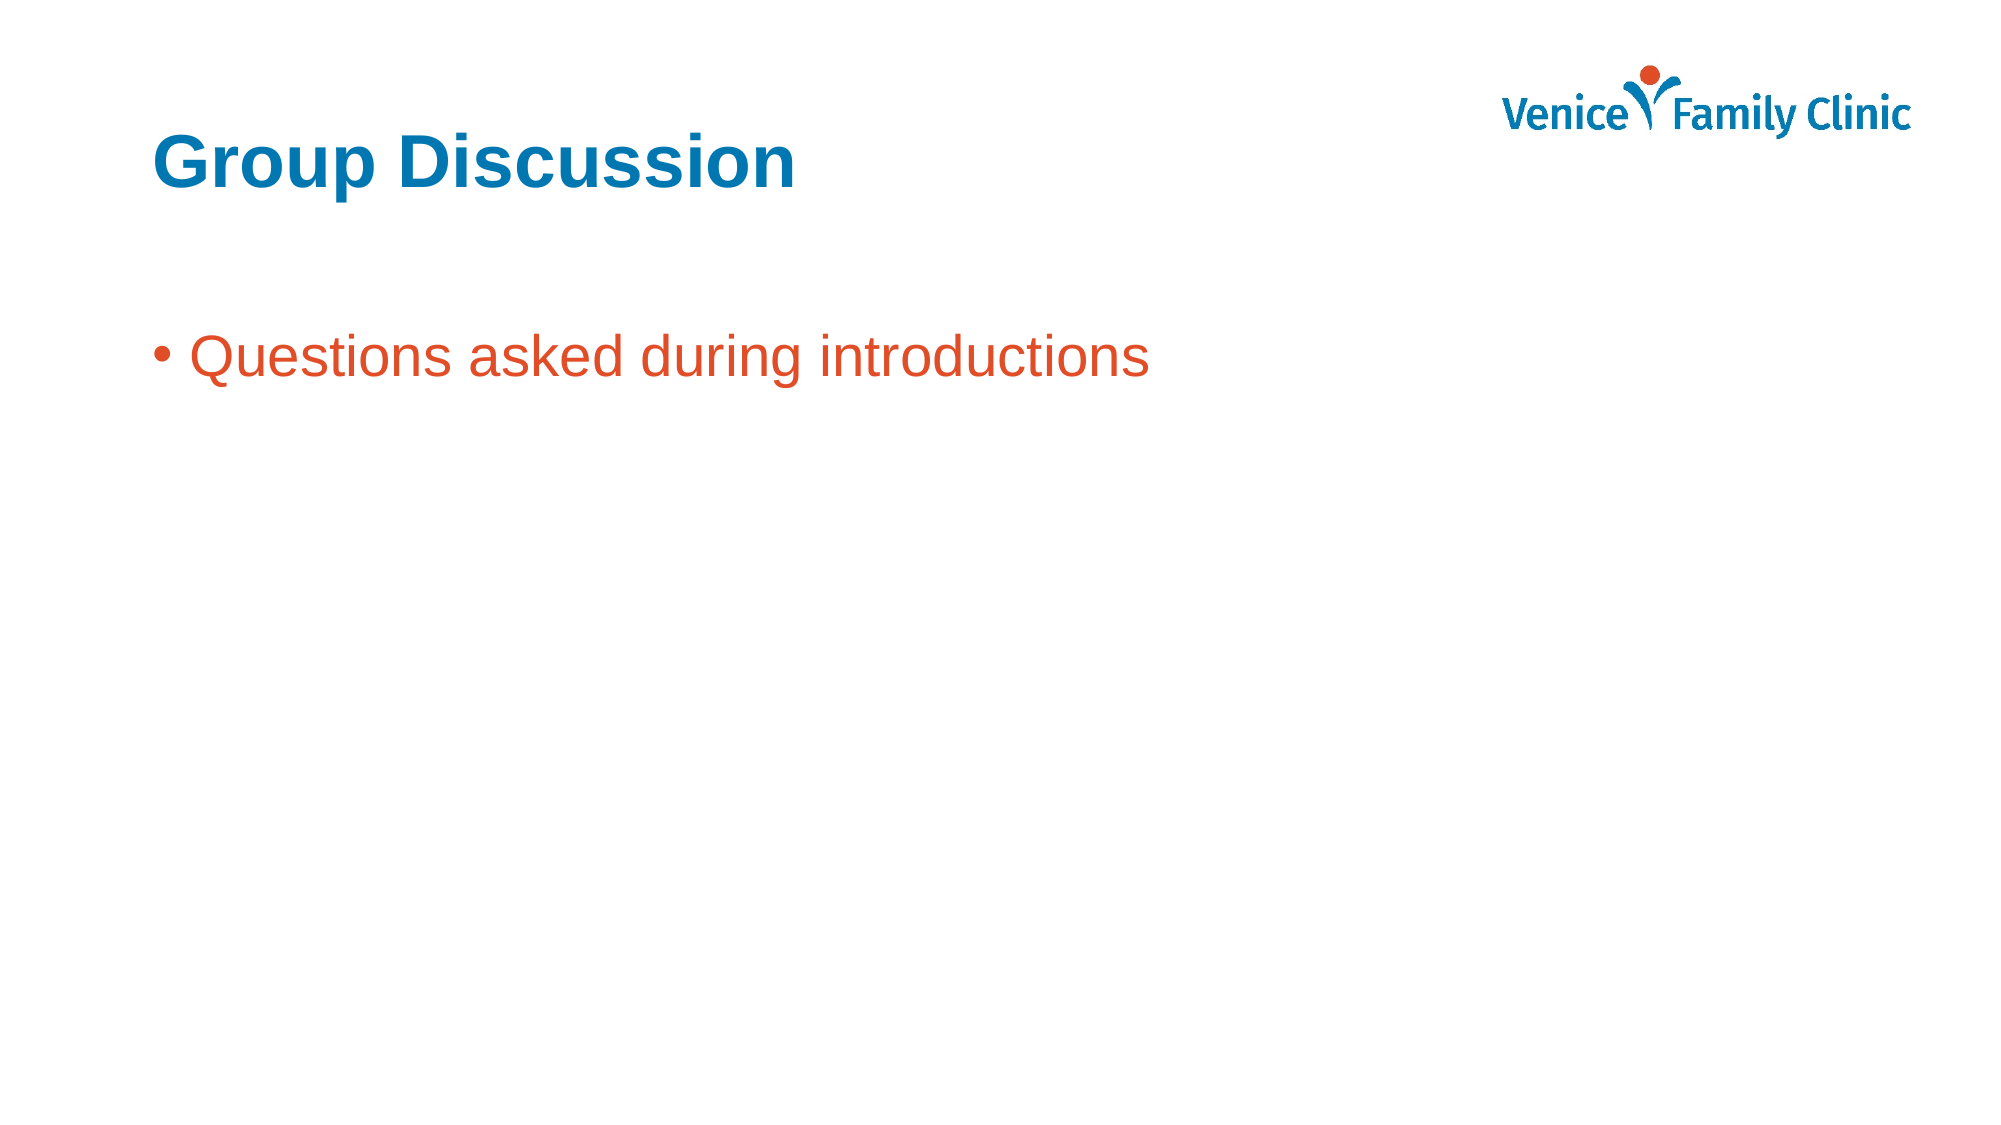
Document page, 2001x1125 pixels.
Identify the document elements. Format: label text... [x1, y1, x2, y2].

picture [1497, 59, 1916, 144]
title Group Discussion [137, 75, 1546, 253]
list Questions asked during introductions [137, 311, 1863, 1019]
